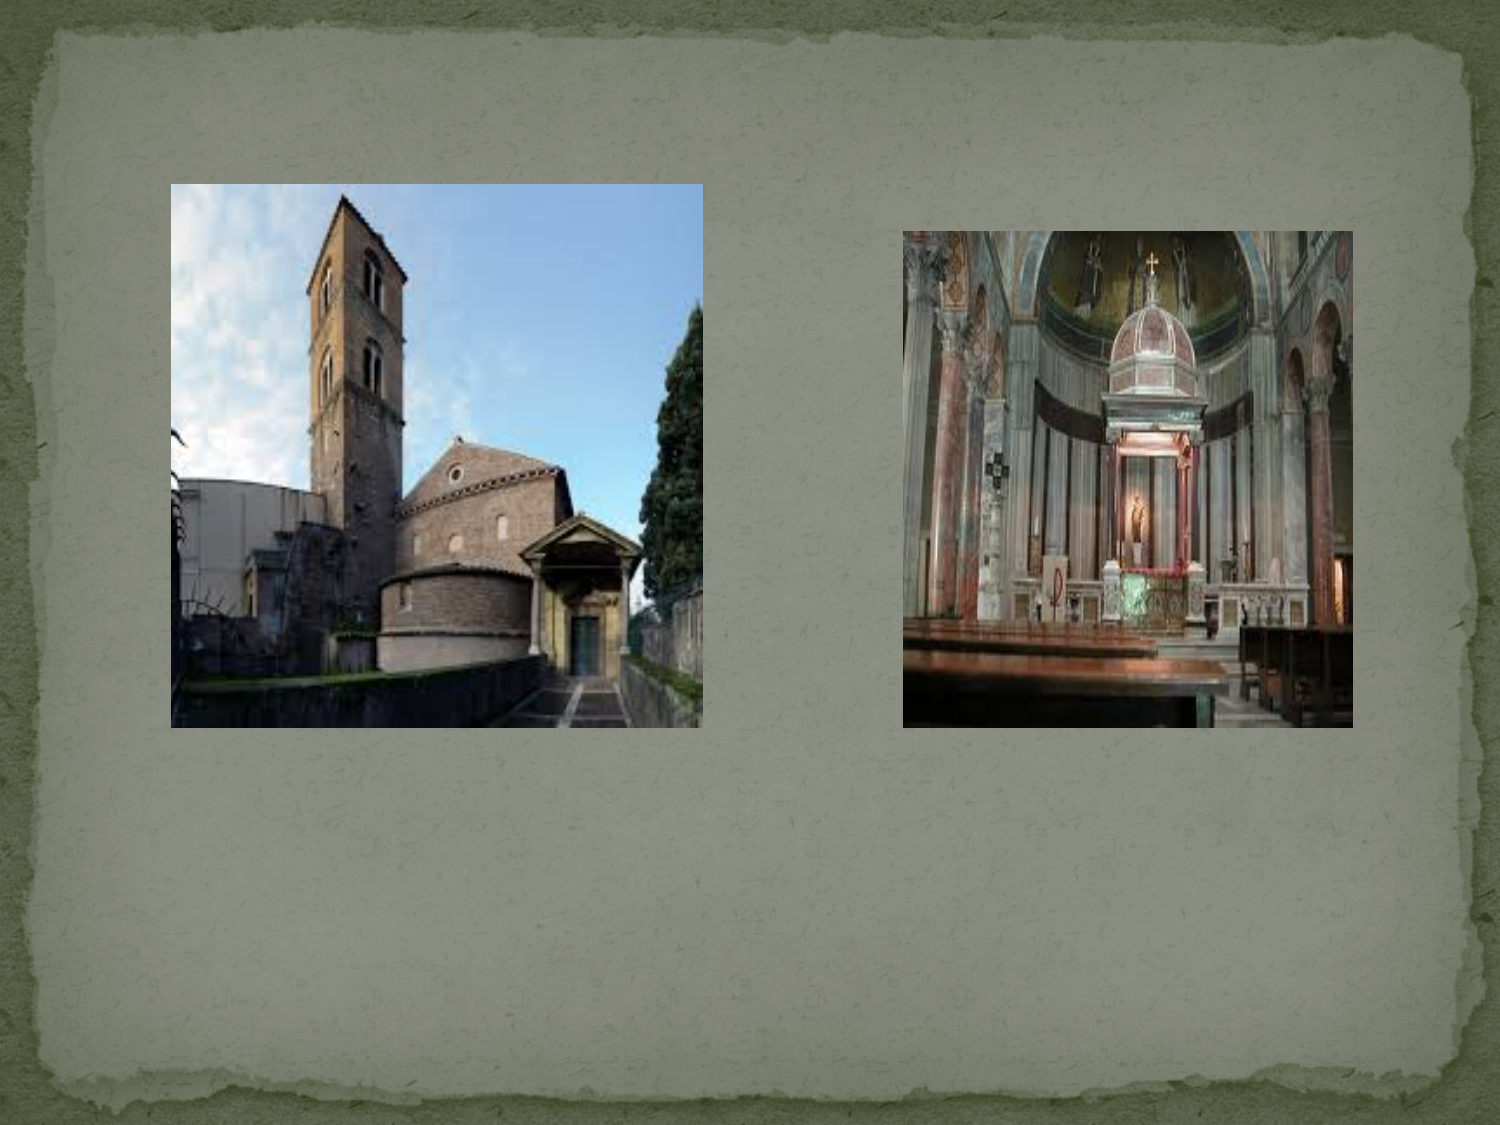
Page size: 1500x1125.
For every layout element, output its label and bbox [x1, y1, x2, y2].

picture [903, 231, 1353, 728]
picture [171, 184, 703, 728]
